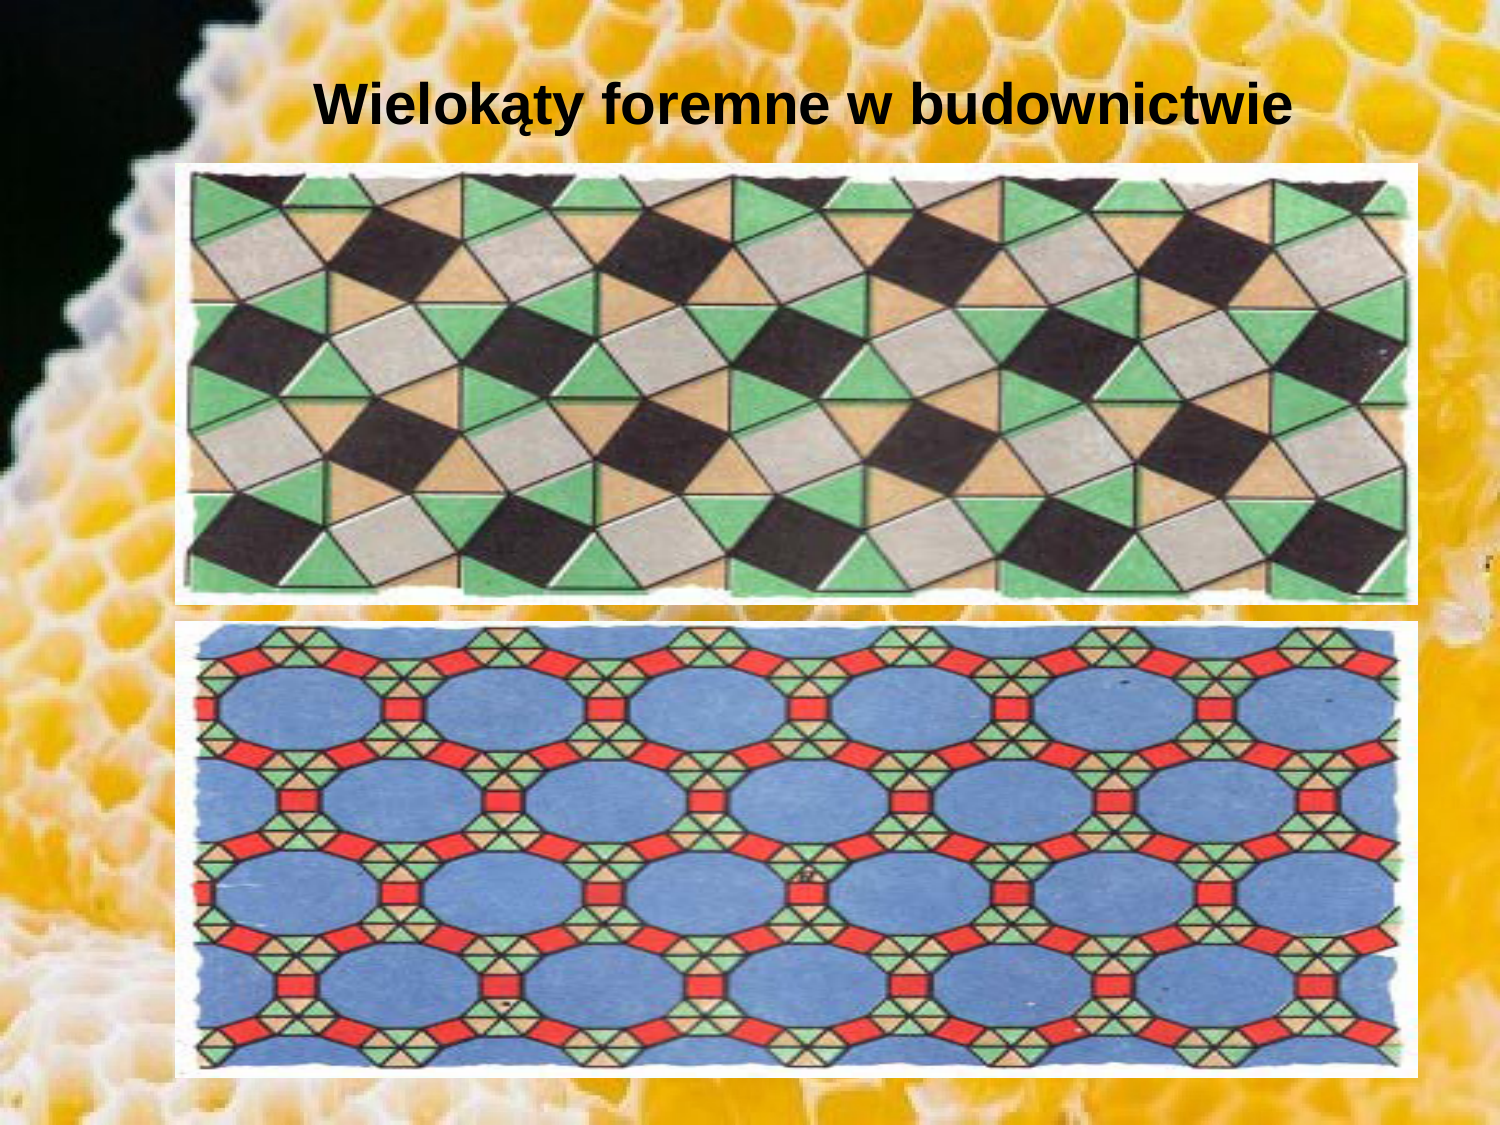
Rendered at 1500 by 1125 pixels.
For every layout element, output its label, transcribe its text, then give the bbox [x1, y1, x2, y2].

picture [0, 0, 1500, 1125]
text_box Wielokąty foremne w budownictwie [298, 58, 1326, 144]
